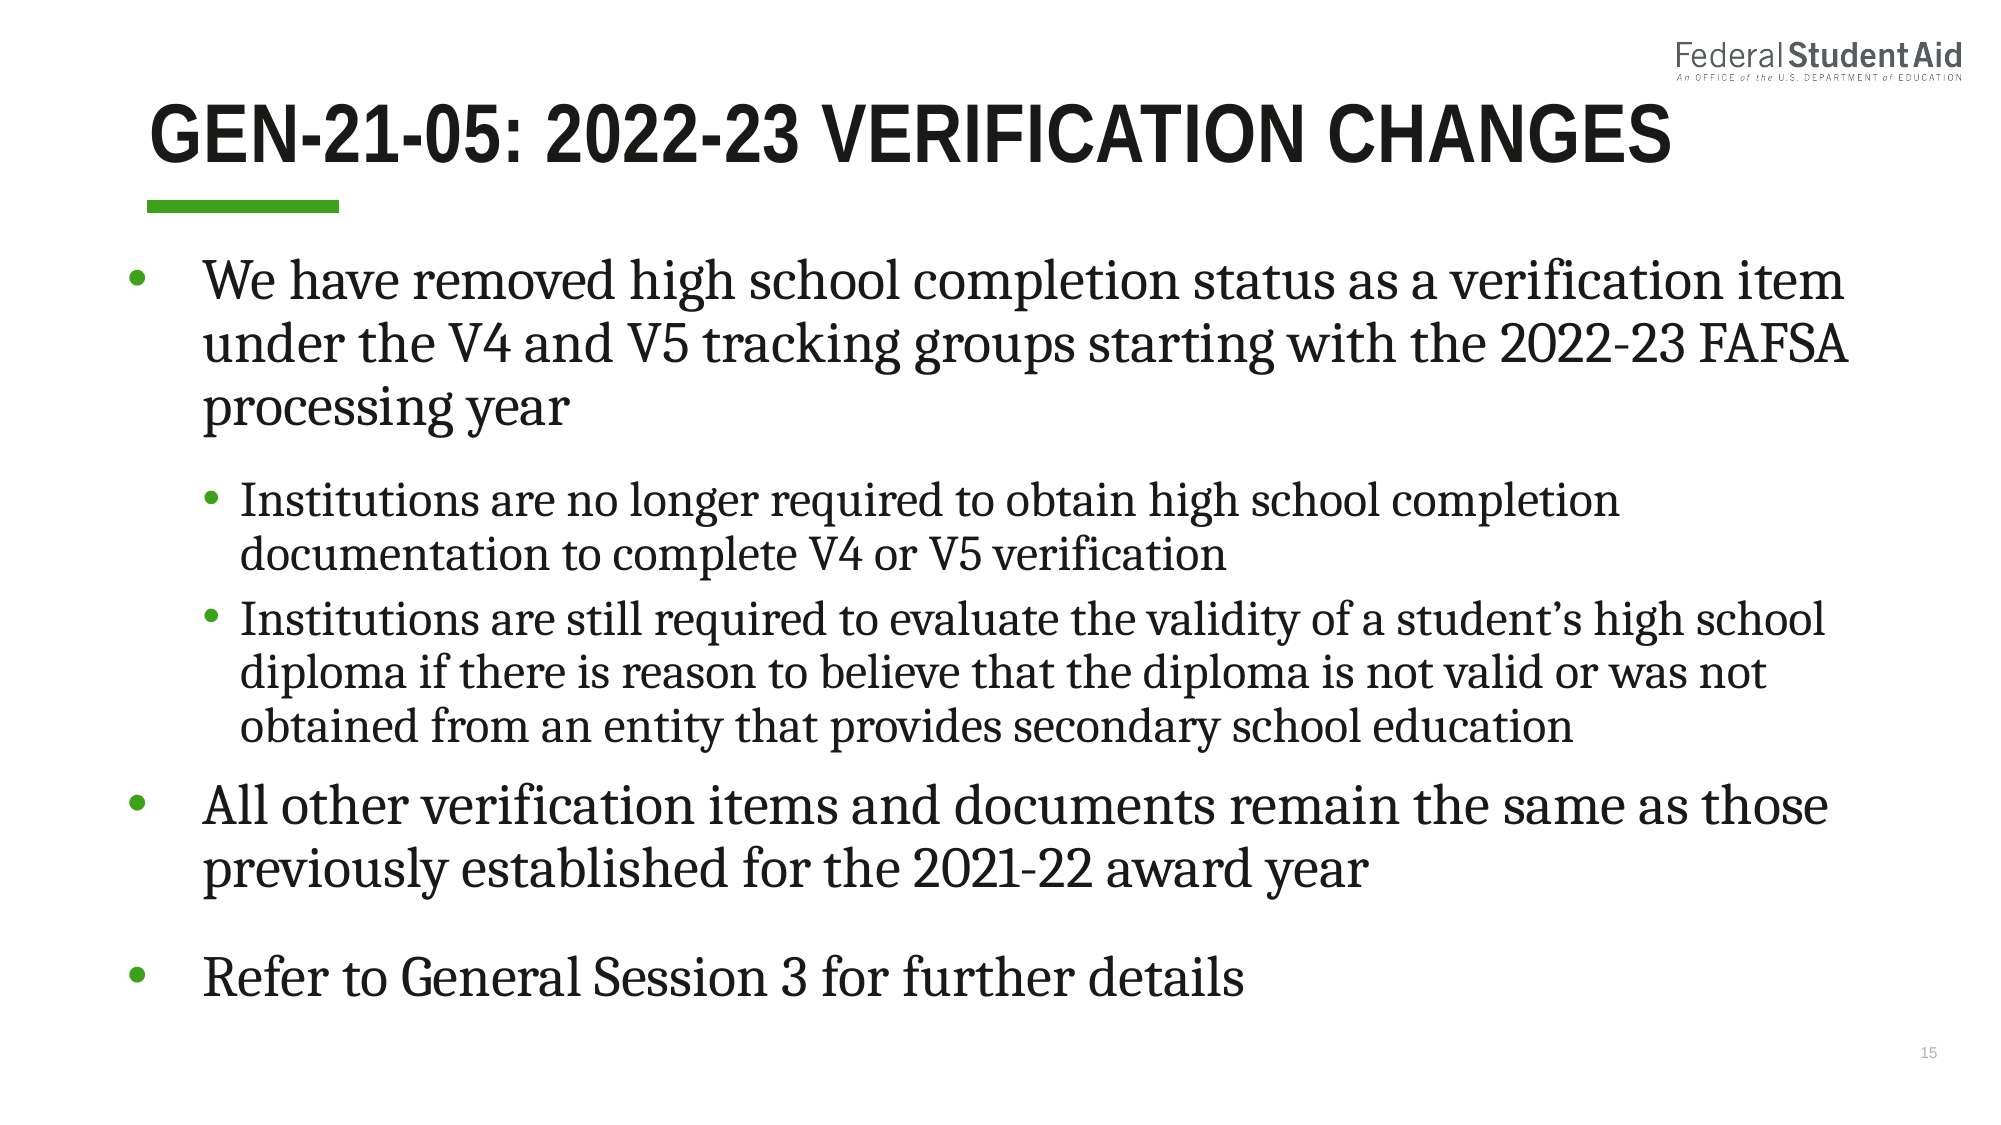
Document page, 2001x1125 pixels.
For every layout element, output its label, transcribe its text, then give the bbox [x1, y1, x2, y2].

picture [1651, 16, 1986, 106]
list We have removed high school completion status as a verification item under the V4 and V5 tracking groups starting with the 2022-23 FAFSA processing year Institutions are no longer required to obtain high school completion documentation to complete V4 or V5 verification Institutions are still required to evaluate the validity of a student’s high school diploma if there is reason to believe that the diploma is not valid or was not obtained from an entity that provides secondary school education All other verification items and documents remain the same as those previously established for the 2021-22 award year Refer to General Session 3 for further details [112, 241, 1872, 1030]
title GEN-21-05: 2022-23 Verification changes [149, 57, 1755, 189]
slide_number 15 [1920, 1042, 1986, 1094]
